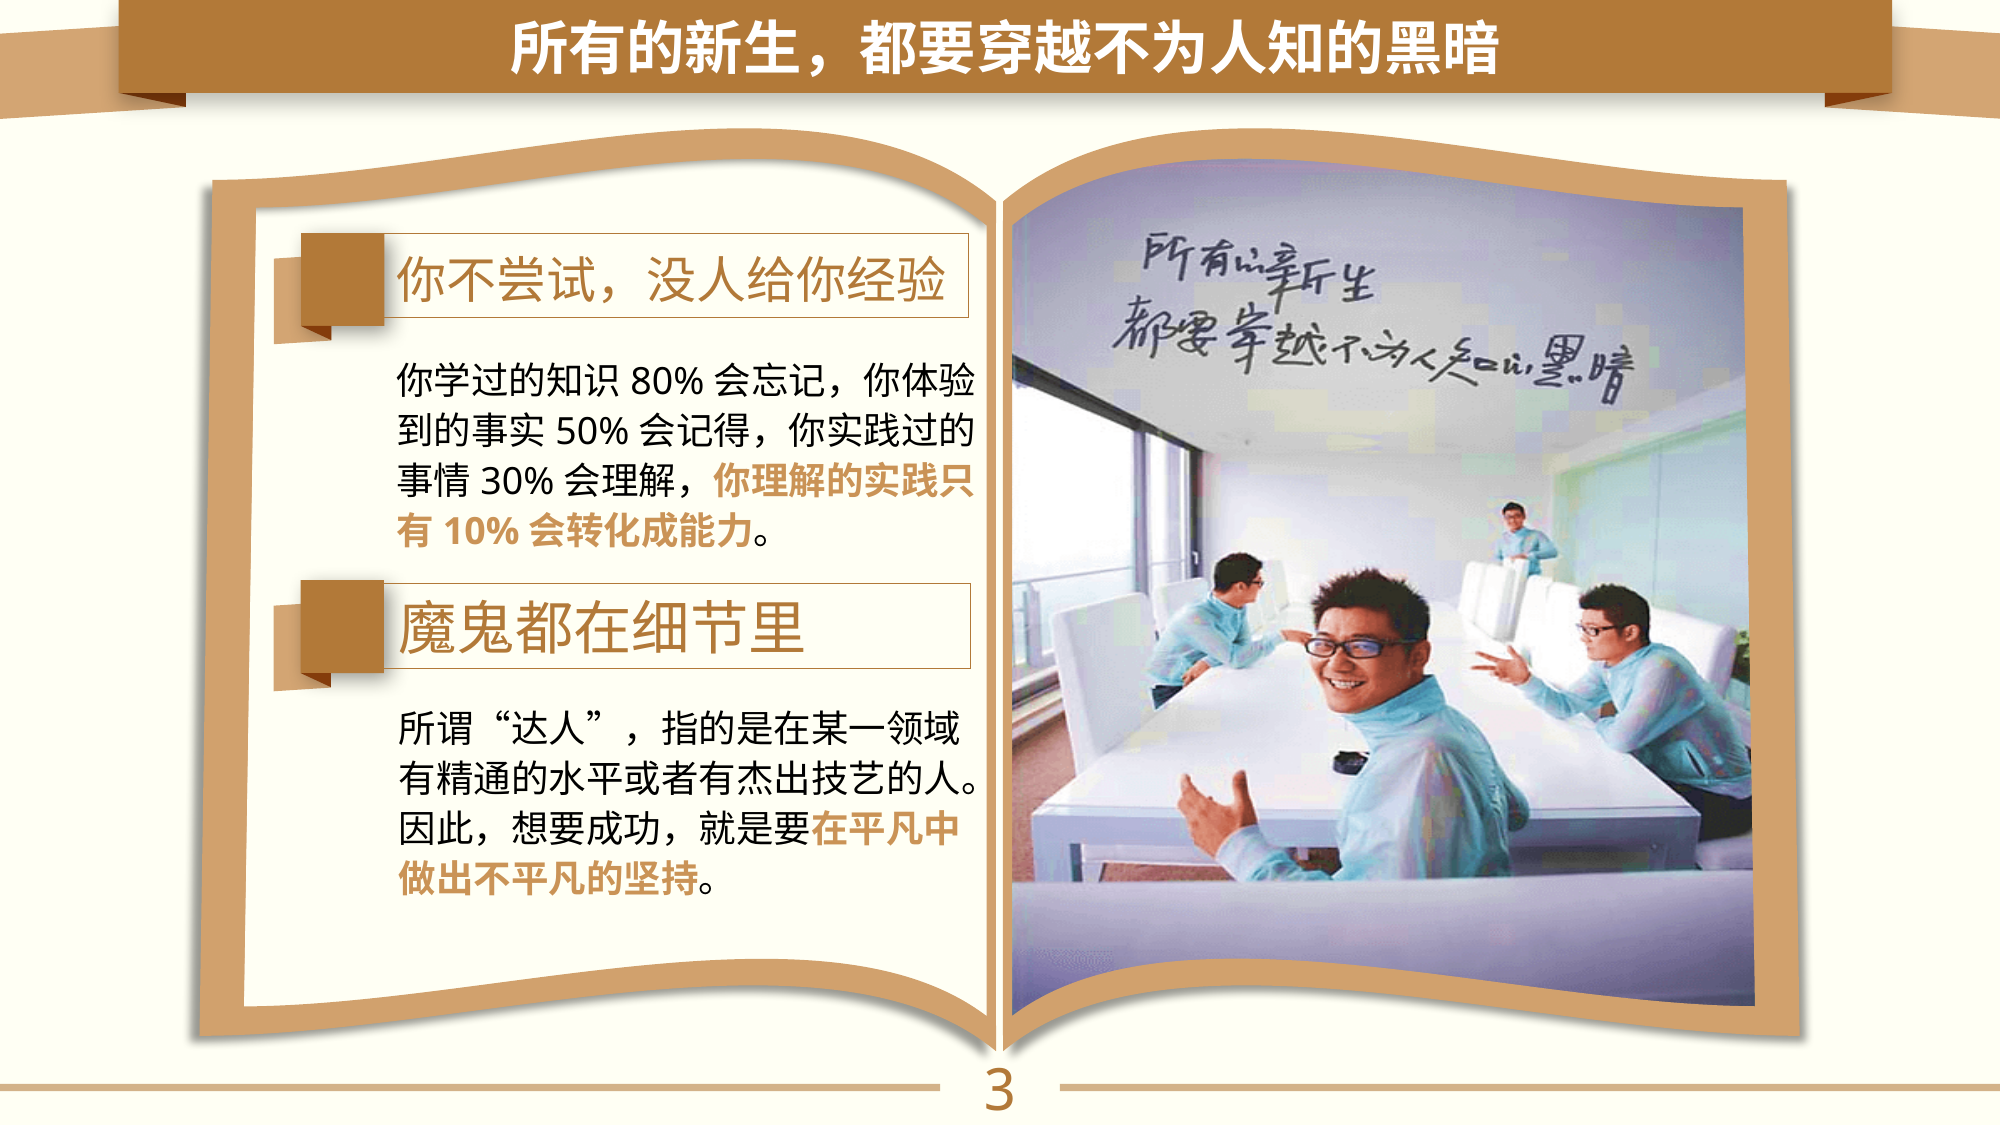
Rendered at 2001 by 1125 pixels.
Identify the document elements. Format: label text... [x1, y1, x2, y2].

text_box [1059, 1083, 2000, 1092]
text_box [270, 580, 384, 690]
text_box [0, 1083, 941, 1092]
text_box 3 [967, 1044, 1033, 1125]
text_box 所谓“达人”，指的是在某一领域有精通的水平或者有杰出技艺的人。因此，想要成功，就是要在平凡中做出不平凡的坚持。 [383, 692, 1003, 908]
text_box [271, 233, 385, 343]
text_box 你不尝试，没人给你经验 [385, 233, 969, 318]
text_box [198, 127, 998, 1044]
text_box 你学过的知识80%会忘记，你体验到的事实50%会记得，你实践过的事情30%会理解，你理解的实践只有10%会转化成能力。 [381, 344, 1001, 560]
text_box [1002, 127, 1801, 1044]
text_box 魔鬼都在细节里 [384, 583, 971, 669]
text_box [237, 153, 993, 1028]
text_box [1006, 152, 1761, 1028]
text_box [0, 0, 2000, 113]
